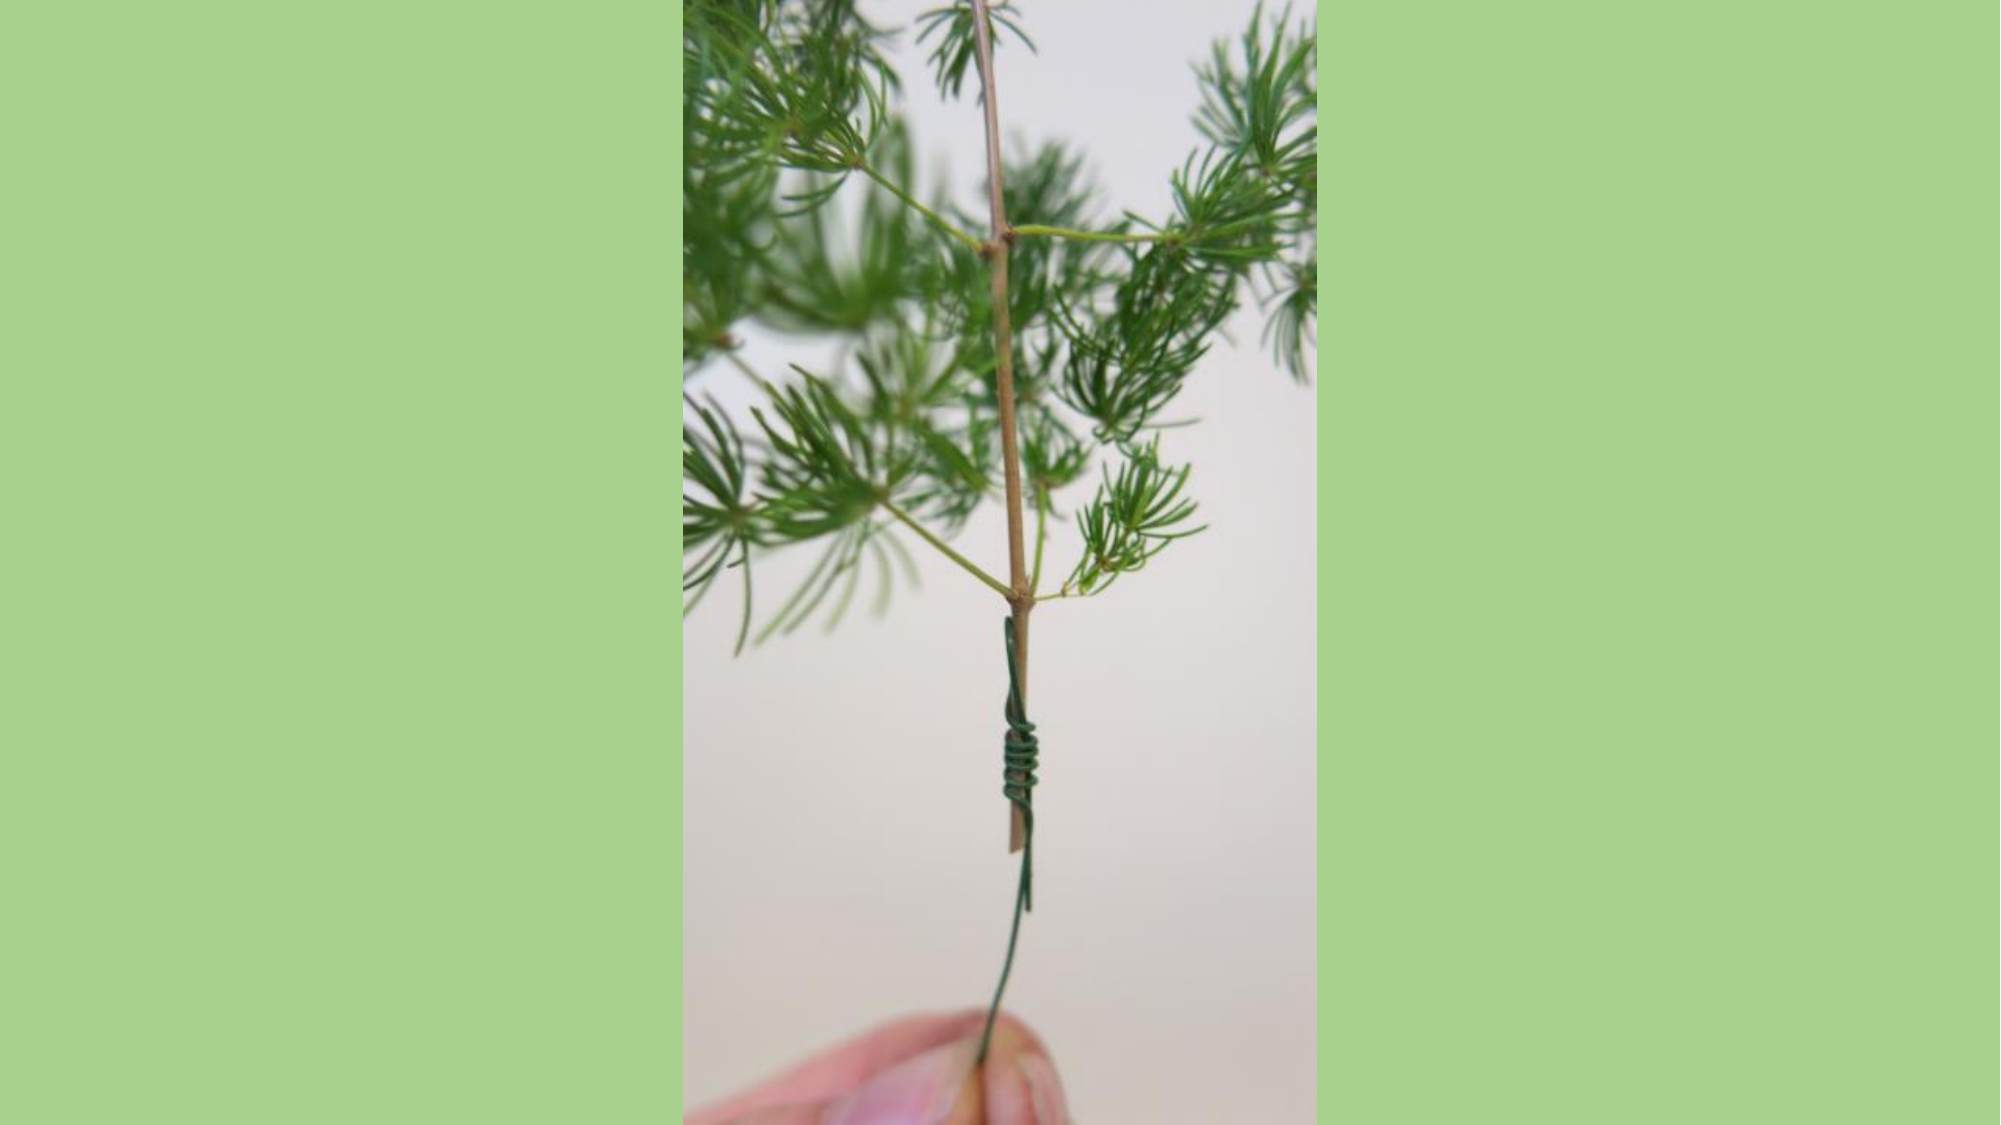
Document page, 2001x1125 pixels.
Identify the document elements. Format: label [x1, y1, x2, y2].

picture [683, 0, 1317, 1125]
